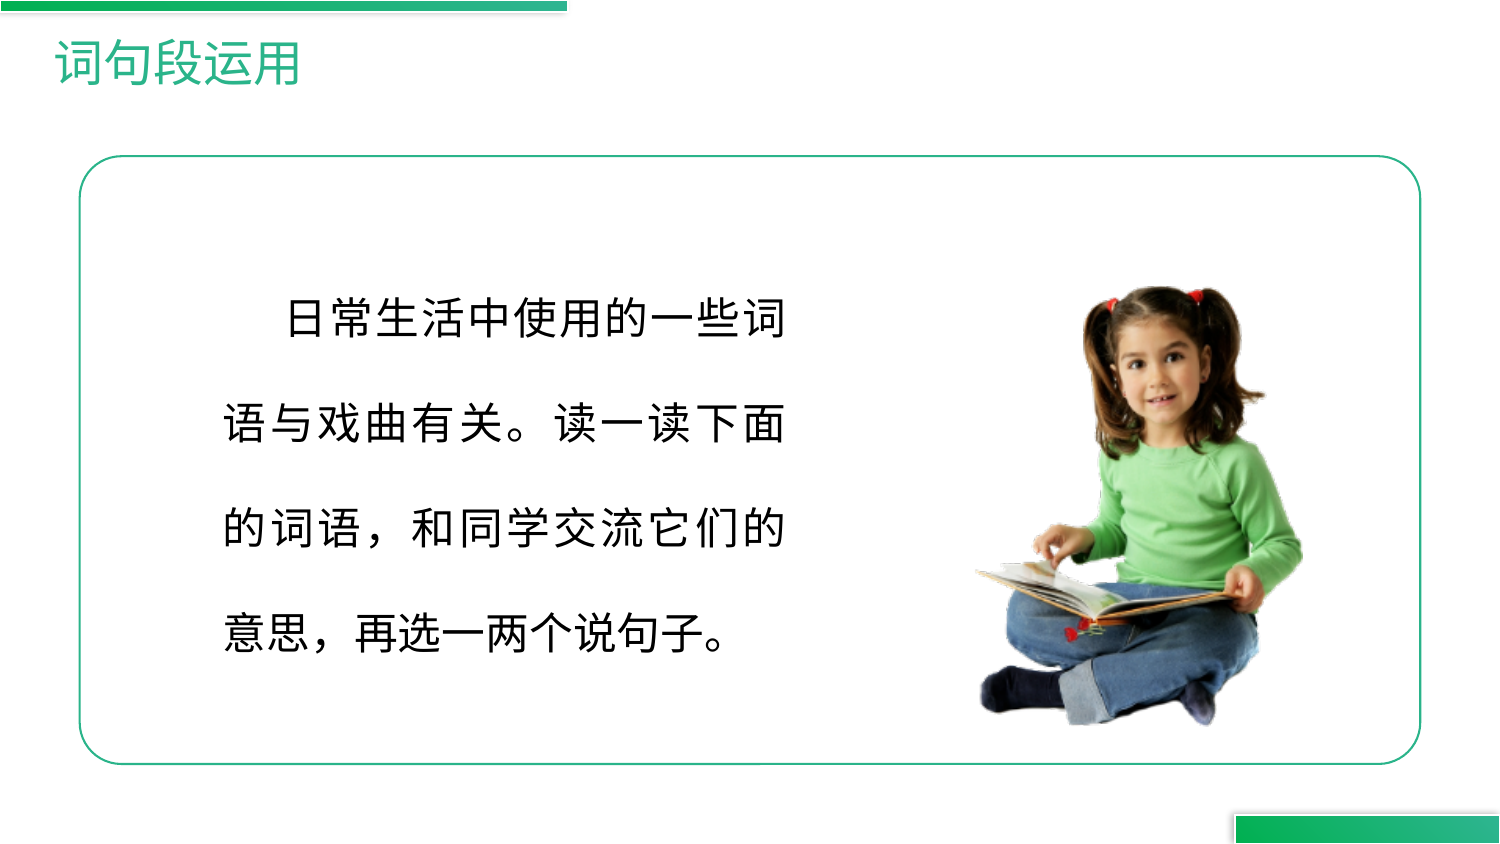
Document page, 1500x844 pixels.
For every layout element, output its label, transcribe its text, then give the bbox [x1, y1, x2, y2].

picture [974, 285, 1303, 727]
text_box 日常生活中使用的一些词语与戏曲有关。读一读下面的词语，和同学交流它们的意思，再选一两个说句子。 [211, 232, 798, 664]
list 词句段运用 [41, 32, 382, 94]
